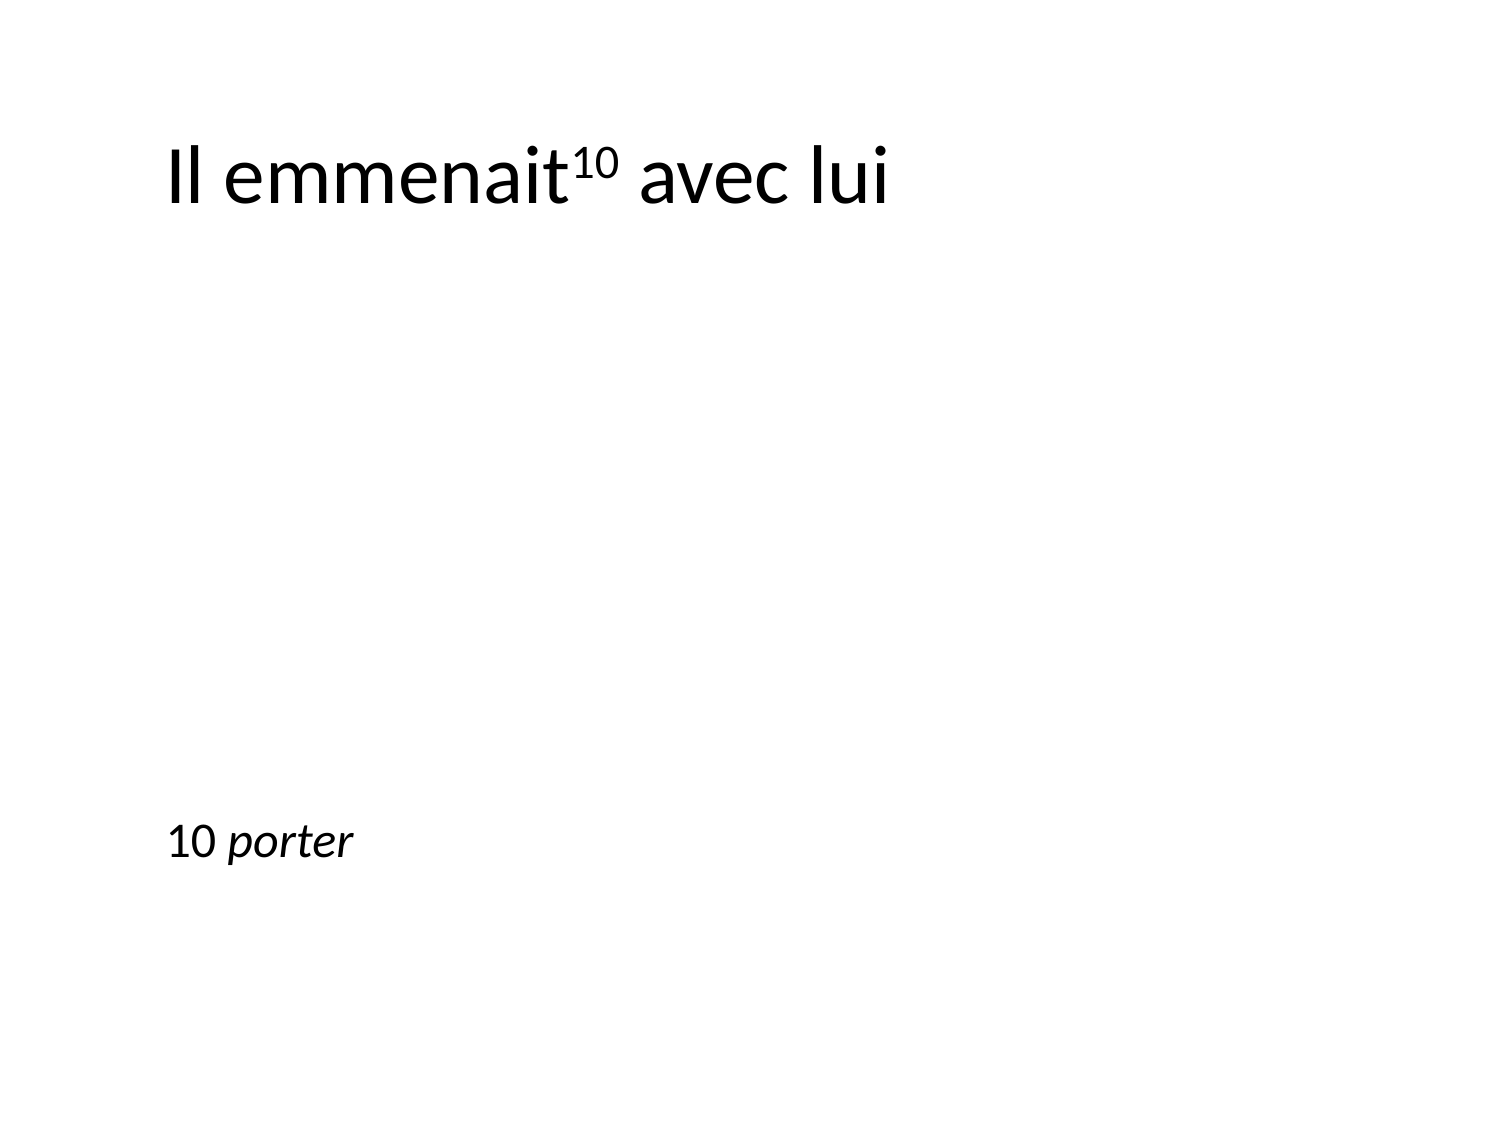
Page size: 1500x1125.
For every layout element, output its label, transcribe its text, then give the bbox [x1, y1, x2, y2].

text_box Il emmenait10 avec lui [149, 113, 1363, 228]
text_box 10 porter [150, 799, 369, 875]
